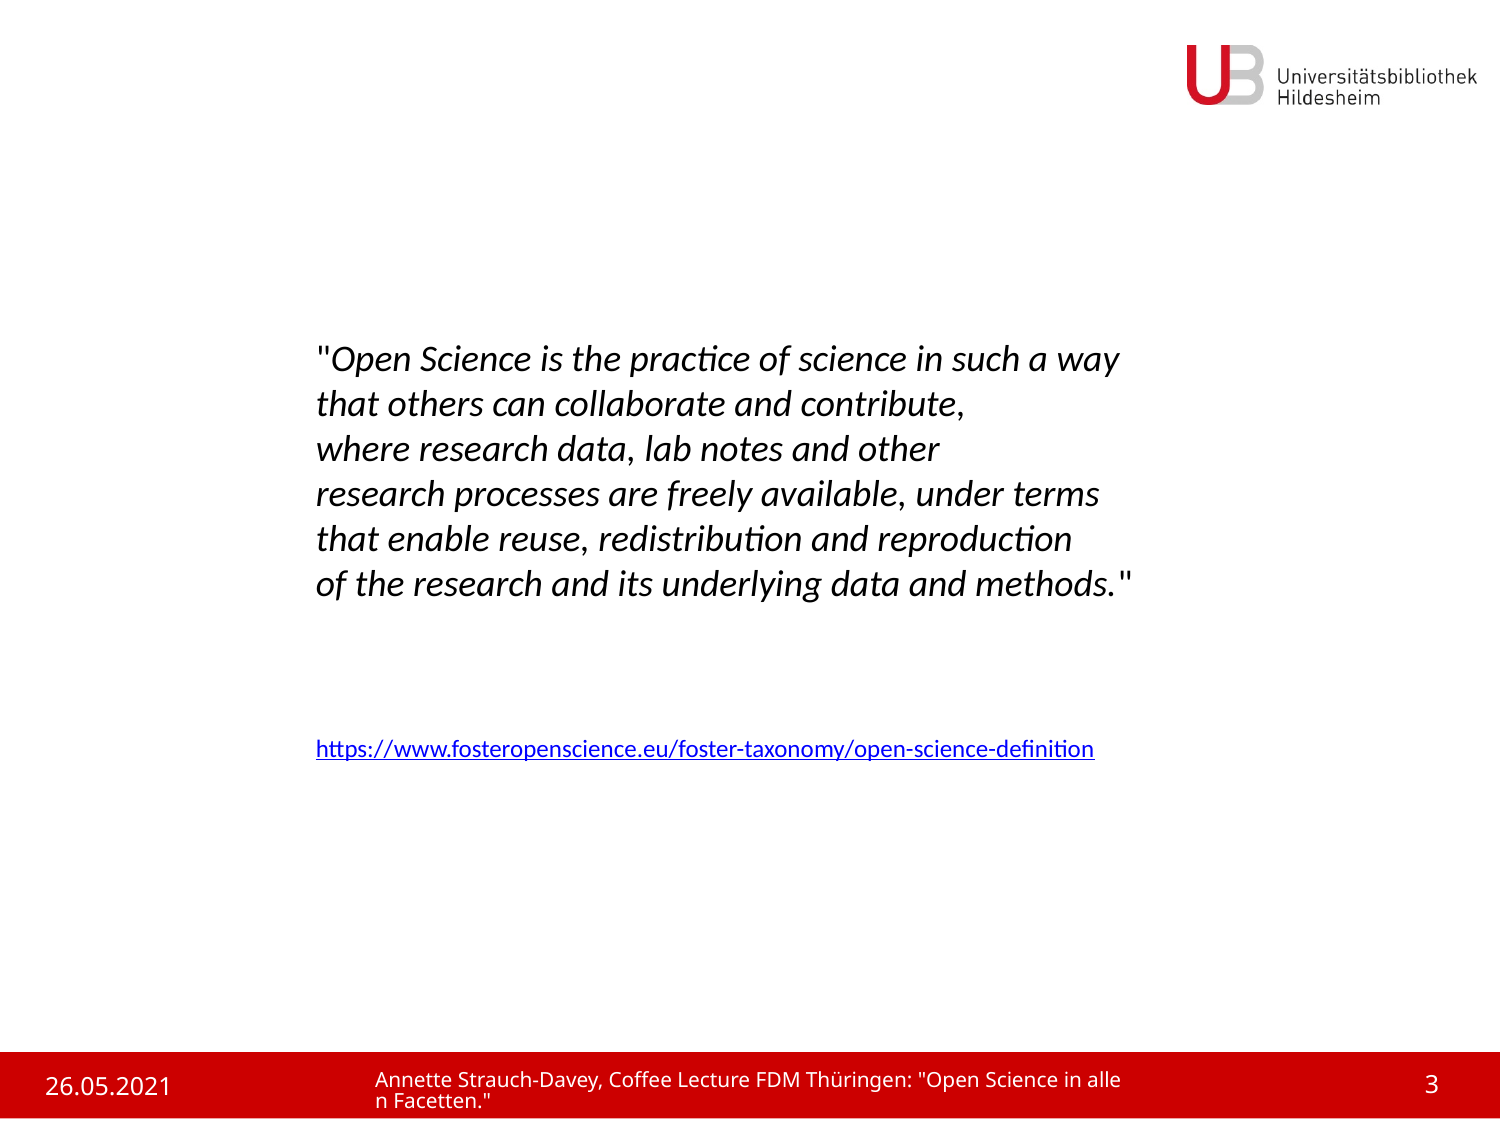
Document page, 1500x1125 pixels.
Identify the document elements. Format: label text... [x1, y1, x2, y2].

slide_number 3 [1227, 1055, 1454, 1116]
text_box https://www.fosteropenscience.eu/foster-taxonomy/open-science-definition [301, 724, 1125, 800]
text_box "Open Science is the practice of science in such a way that others can collaborate and contribute, where research data, lab notes and other research processes are freely available, under terms that enable reuse, redistribution and reproduction of the research and its underlying data and methods." [301, 326, 1228, 611]
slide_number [30, 1055, 585, 1116]
text_box [99, 287, 1342, 1030]
title [75, 45, 1317, 233]
footer Annette Strauch-Davey, Coffee Lecture FDM Thüringen: "Open Science in allen Facetten." [360, 1055, 1140, 1106]
picture [1317, 45, 1477, 105]
